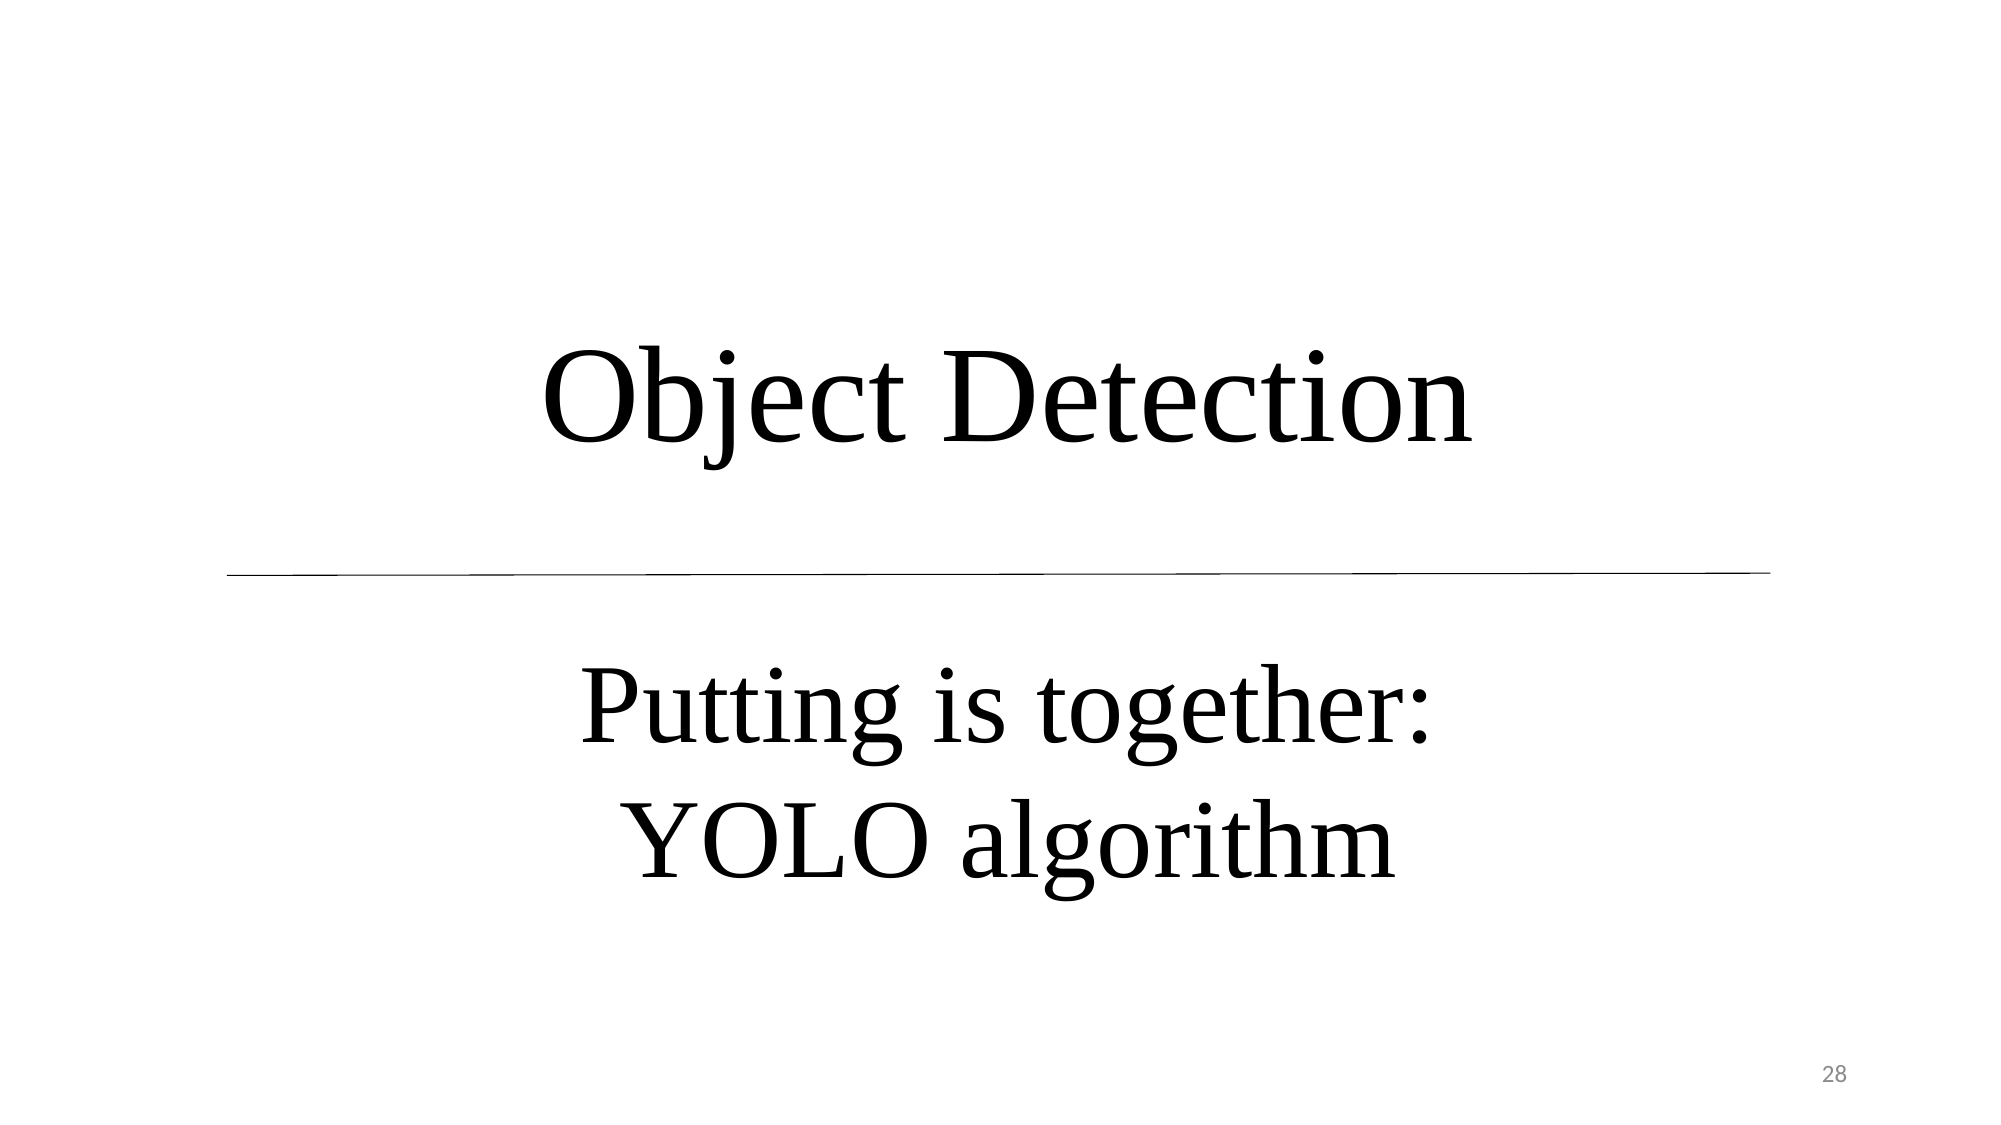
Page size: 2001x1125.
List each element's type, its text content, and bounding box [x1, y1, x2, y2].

slide_number 28 [1412, 1042, 1863, 1103]
text_box Putting is together: YOLO algorithm [473, 622, 1543, 908]
text_box Object Detection [473, 297, 1543, 477]
